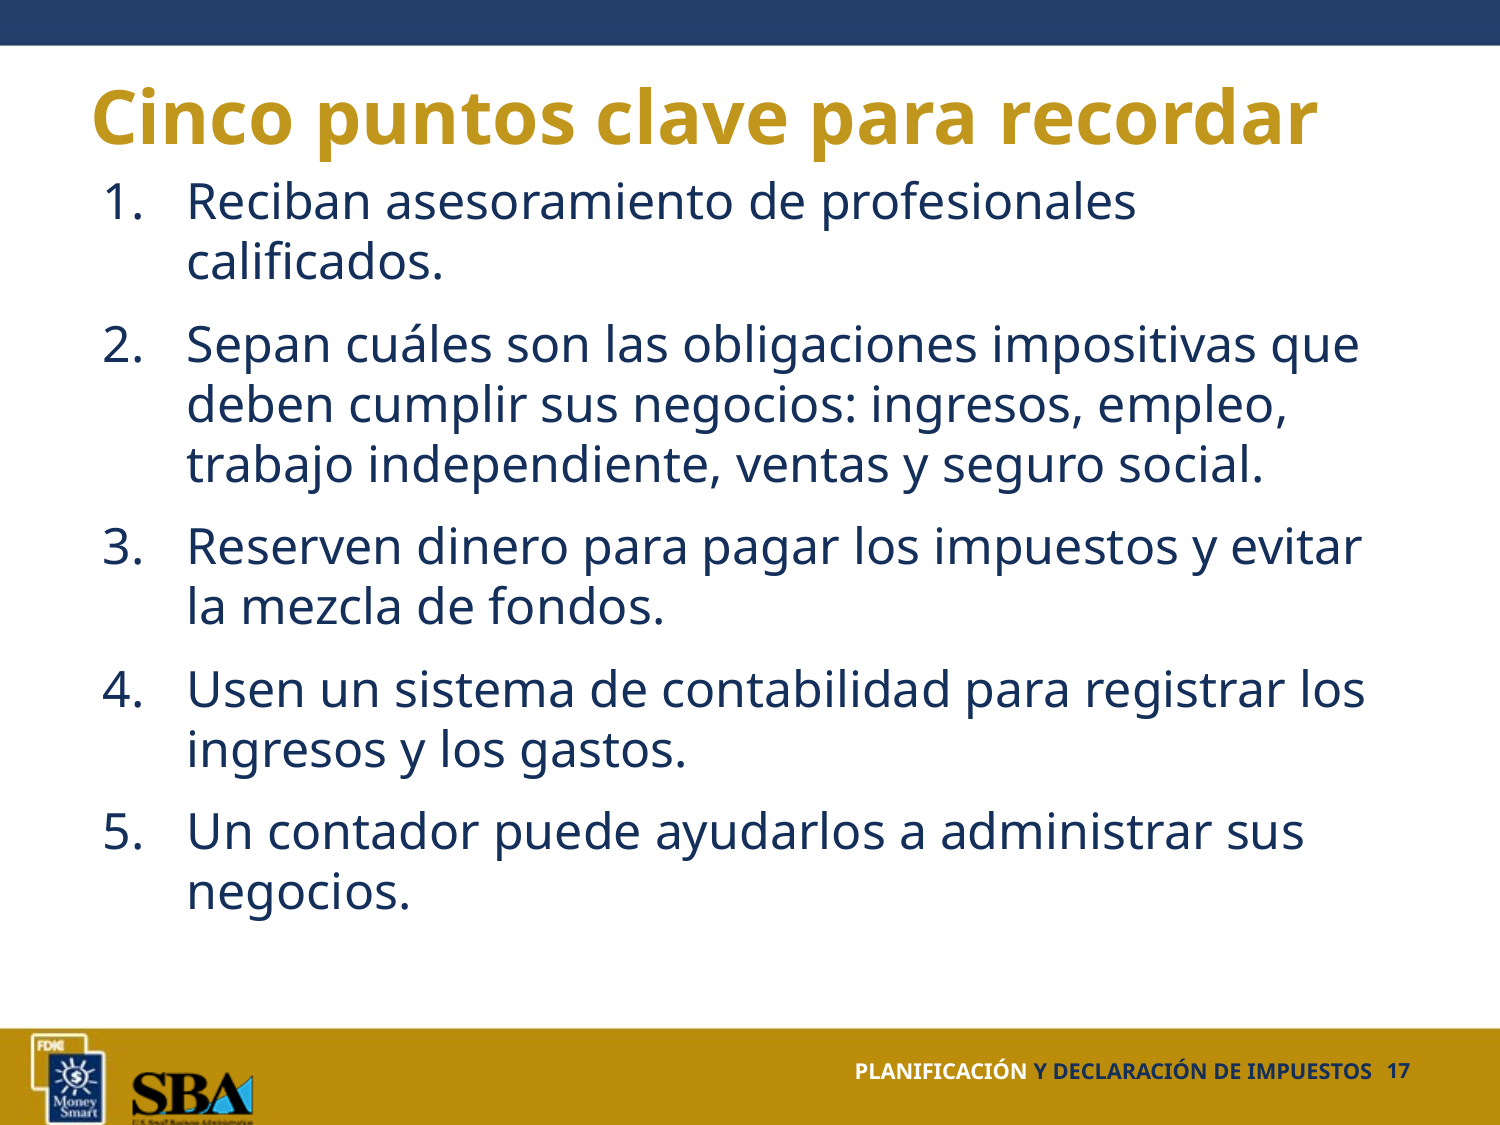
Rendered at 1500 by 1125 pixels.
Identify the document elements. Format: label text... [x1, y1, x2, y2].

title Cinco puntos clave para recordar [74, 62, 1426, 163]
picture [0, 0, 1500, 1125]
list Reciban asesoramiento de profesionales calificados. Sepan cuáles son las obligaciones impositivas que deben cumplir sus negocios: ingresos, empleo, trabajo independiente, ventas y seguro social. Reserven dinero para pagar los impuestos y evitar la mezcla de fondos. Usen un sistema de contabilidad para registrar los ingresos y los gastos. Un contador puede ayudarlos a administrar sus negocios. [87, 162, 1388, 863]
